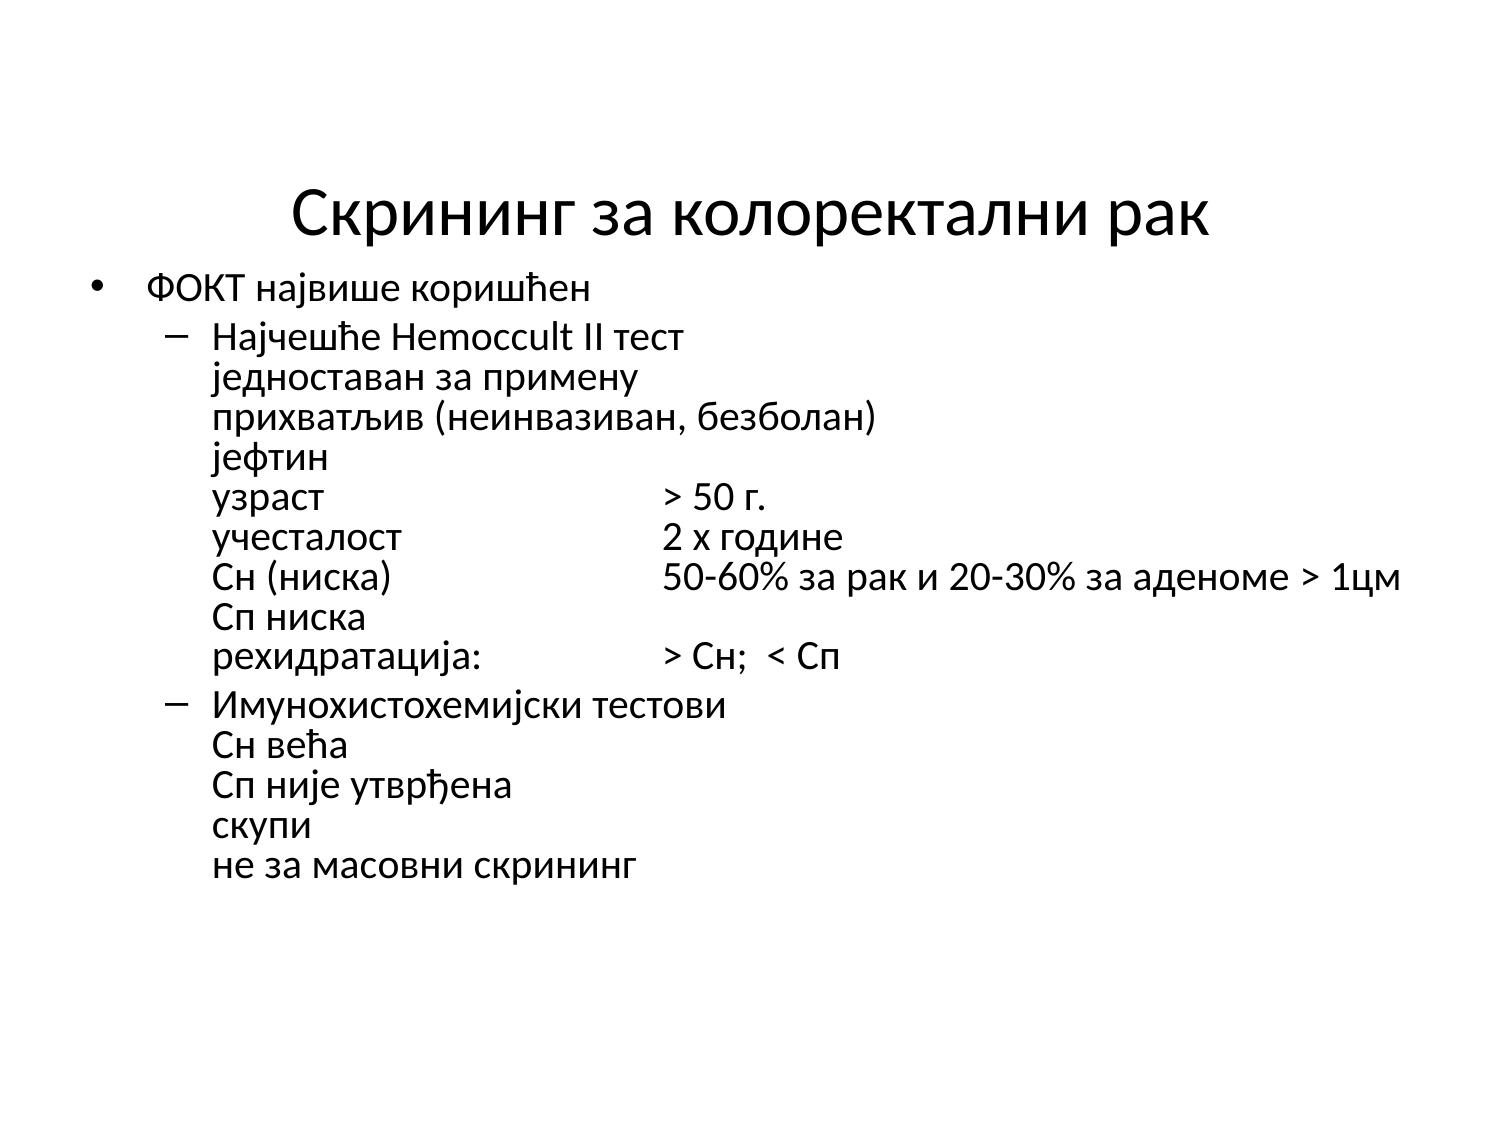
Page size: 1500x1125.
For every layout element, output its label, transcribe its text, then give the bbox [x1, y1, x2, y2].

list ФОКТ највише коришћен Најчешће Hemoccult II тест једноставан за примену прихватљив (неинвазиван, безболан) јефтин узраст > 50 г. учесталост 2 x године Сн (ниска) 50-60% за рак и 20-30% за аденоме > 1цм Сп ниска рехидратација: > Сн; < Сп Имунохистохемијски тестови Сн већа Сп није утврђена скупи не за масовни скрининг [75, 262, 1425, 1005]
title Скрининг за колоректални рак [76, 113, 1427, 302]
